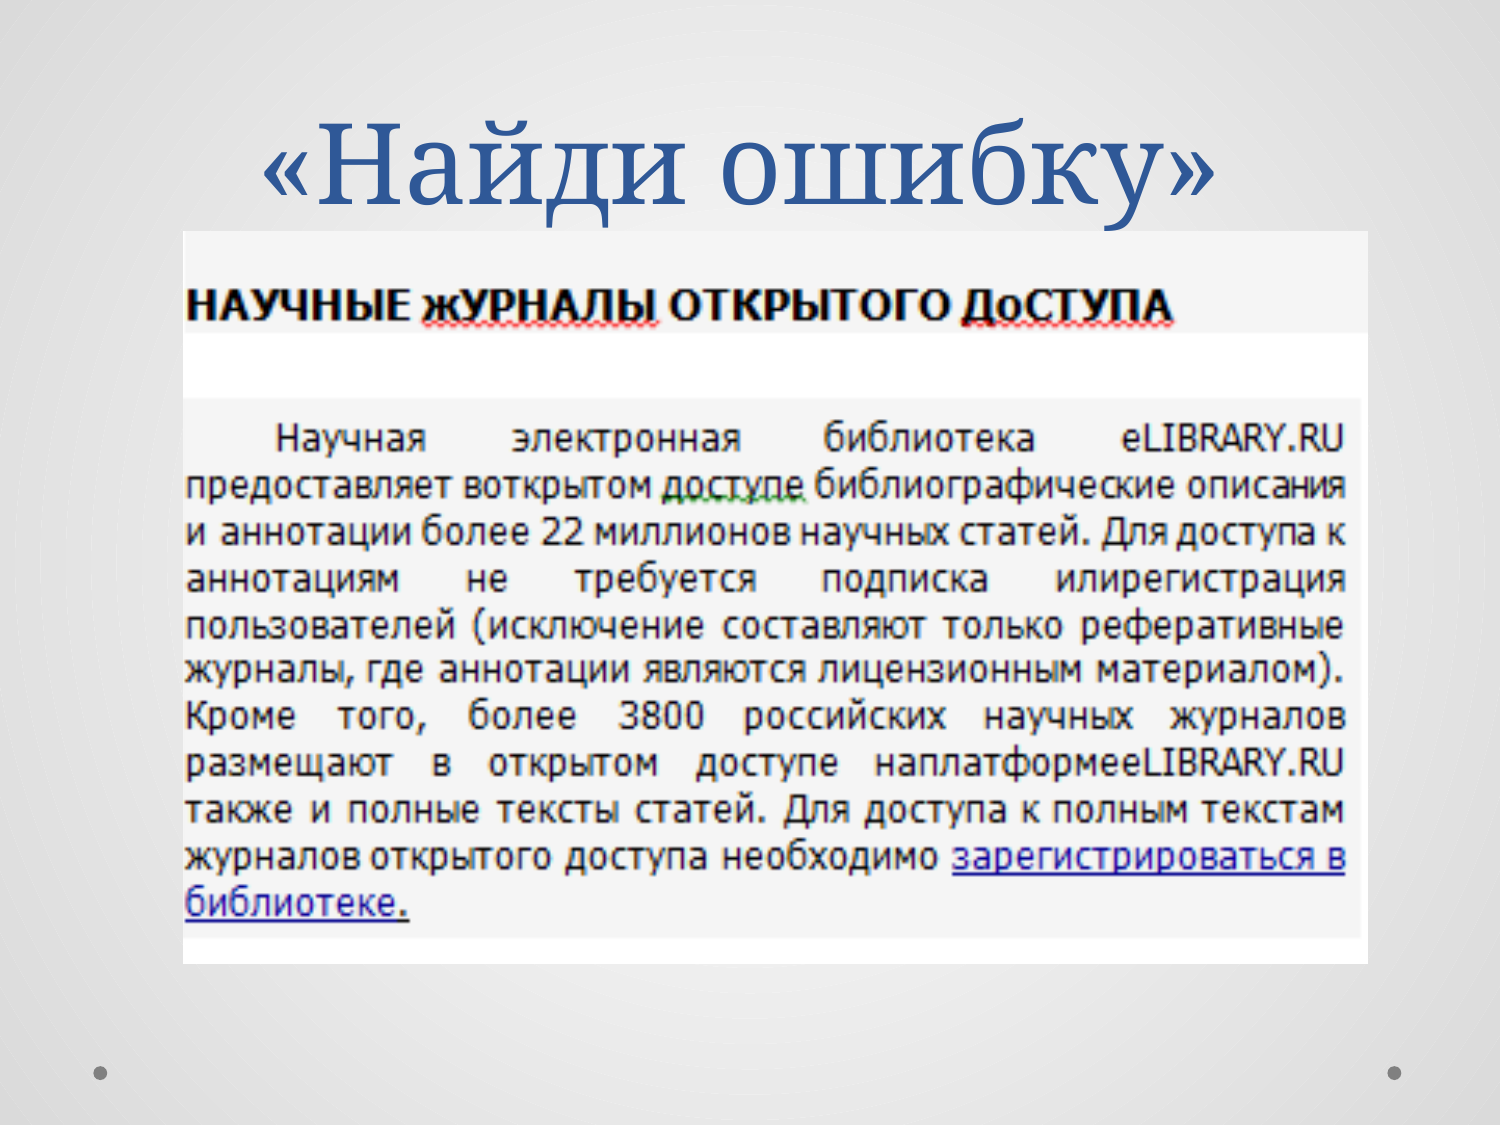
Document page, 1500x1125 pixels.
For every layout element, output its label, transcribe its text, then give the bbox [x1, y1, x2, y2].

picture [182, 231, 1368, 965]
title «Найди ошибку» [64, 15, 1415, 235]
